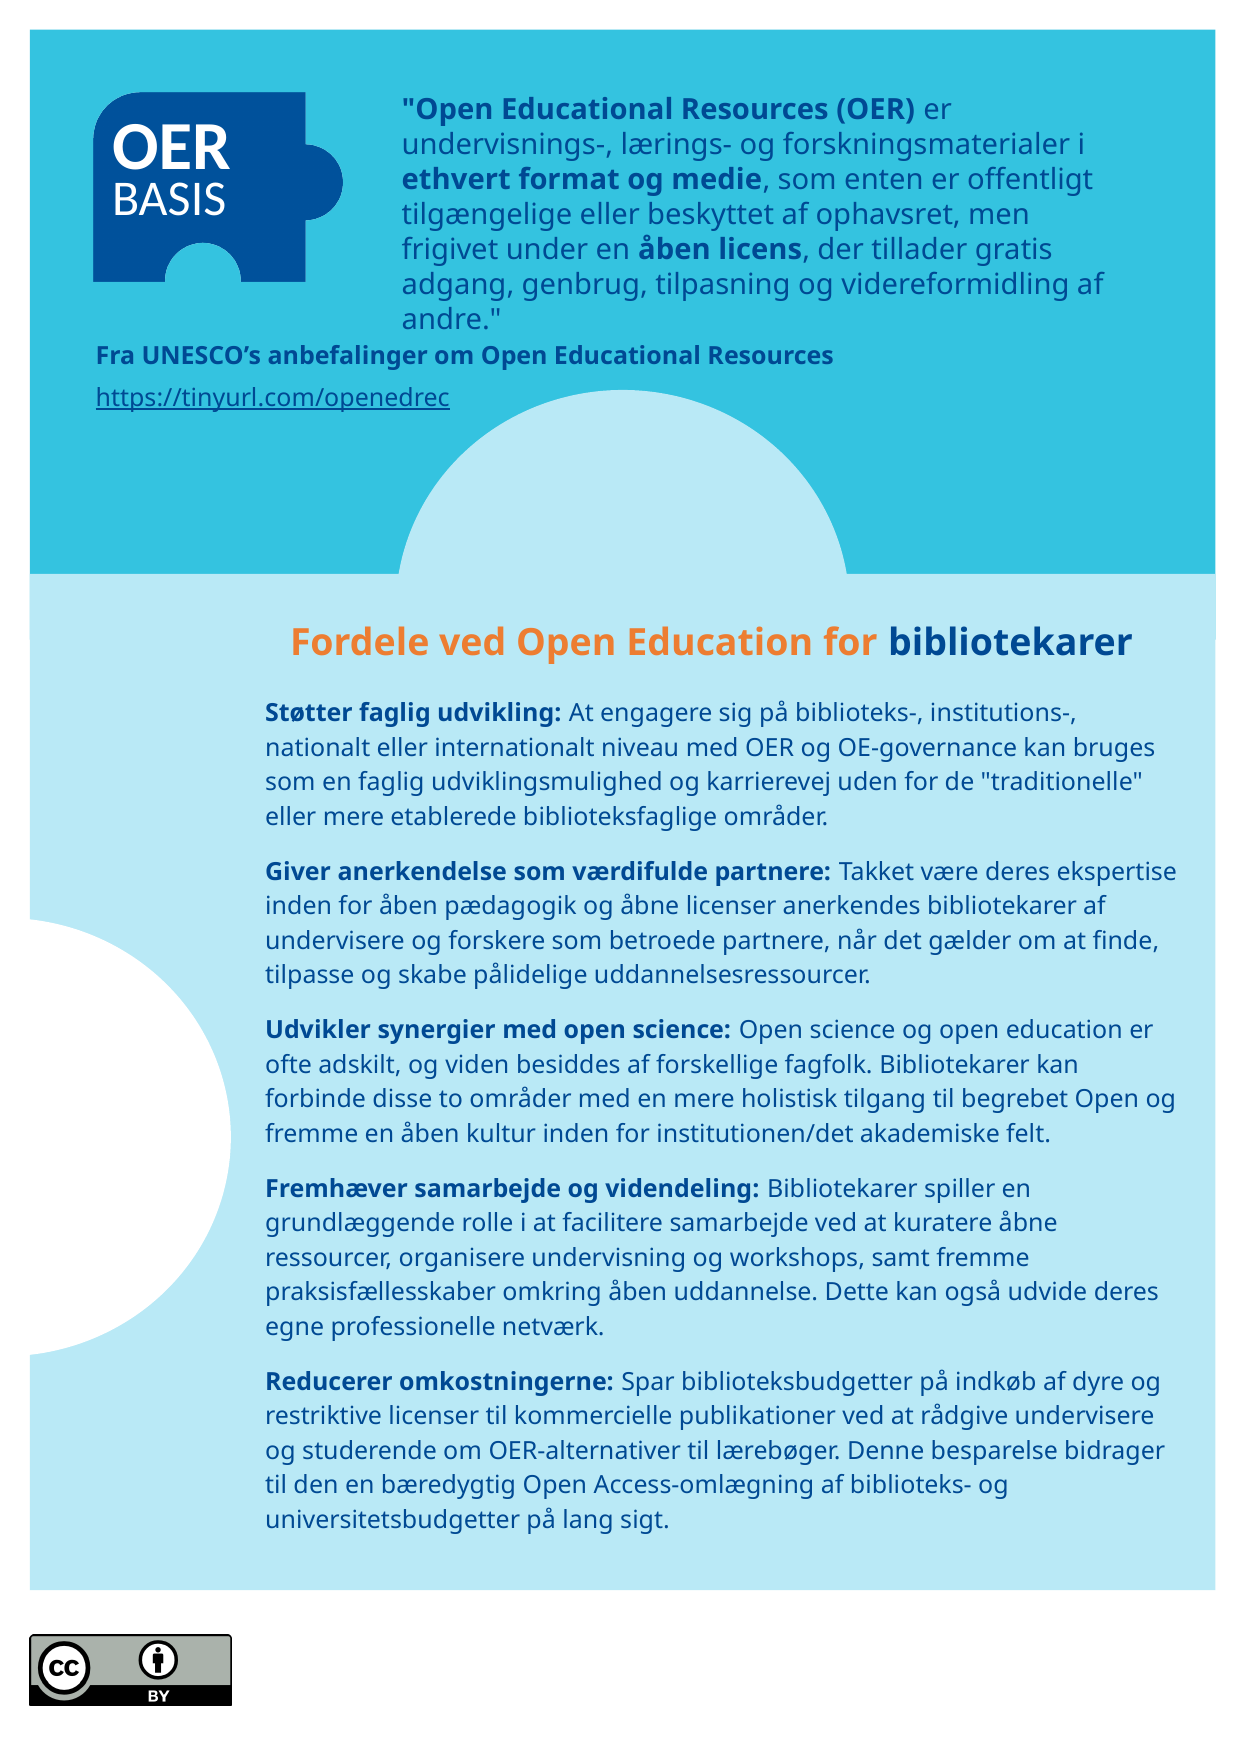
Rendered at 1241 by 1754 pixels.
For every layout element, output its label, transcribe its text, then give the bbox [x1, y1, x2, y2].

picture [93, 92, 343, 282]
text_box Fra UNESCO’s anbefalinger om Open Educational Resources https://tinyurl.com/openedrec [80, 337, 1165, 425]
text_box Støtter faglig udvikling: At engagere sig på biblioteks-, institutions-, nationalt eller internationalt niveau med OER og OE-governance kan bruges som en faglig udviklingsmulighed og karrierevej uden for de "traditionelle" eller mere etablerede biblioteksfaglige områder. Giver anerkendelse som værdifulde partnere: Takket være deres ekspertise inden for åben pædagogik og åbne licenser anerkendes bibliotekarer af undervisere og forskere som betroede partnere, når det gælder om at finde, tilpasse og skabe pålidelige uddannelsesressourcer. Udvikler synergier med open science: Open science og open education er ofte adskilt, og viden besiddes af forskellige fagfolk. Bibliotekarer kan forbinde disse to områder med en mere holistisk tilgang til begrebet Open og fremme en åben kultur inden for institutionen/det akademiske felt. Fremhæver samarbejde og videndeling: Bibliotekarer spiller en grundlæggende rolle i at facilitere samarbejde ved at kuratere åbne ressourcer, organisere undervisning og workshops, samt fremme praksisfællesskaber omkring åben uddannelse. Dette kan også udvide deres egne professionelle netværk. Reducerer omkostningerne: Spar biblioteksbudgetter på indkøb af dyre og restriktive licenser til kommercielle publikationer ved at rådgive undervisere og studerende om OER-alternativer til lærebøger. Denne besparelse bidrager til den en bæredygtig Open Access-omlægning af biblioteks- og universitetsbudgetter på lang sigt. [250, 677, 1202, 1549]
text_box [29, 573, 1216, 1591]
text_box Fordele ved Open Education for bibliotekarer [274, 603, 1162, 678]
text_box [0, 917, 231, 1357]
picture [29, 1634, 233, 1706]
text_box "Open Educational Resources (OER) er undervisnings-, lærings- og forskningsmaterialer i ethvert format og medie, som enten er offentligt tilgængelige eller beskyttet af ophavsret, men frigivet under en åben licens, der tillader gratis adgang, genbrug, tilpasning og videreformidling af andre." [386, 75, 1147, 337]
text_box [395, 425, 850, 603]
text_box [29, 29, 1216, 573]
